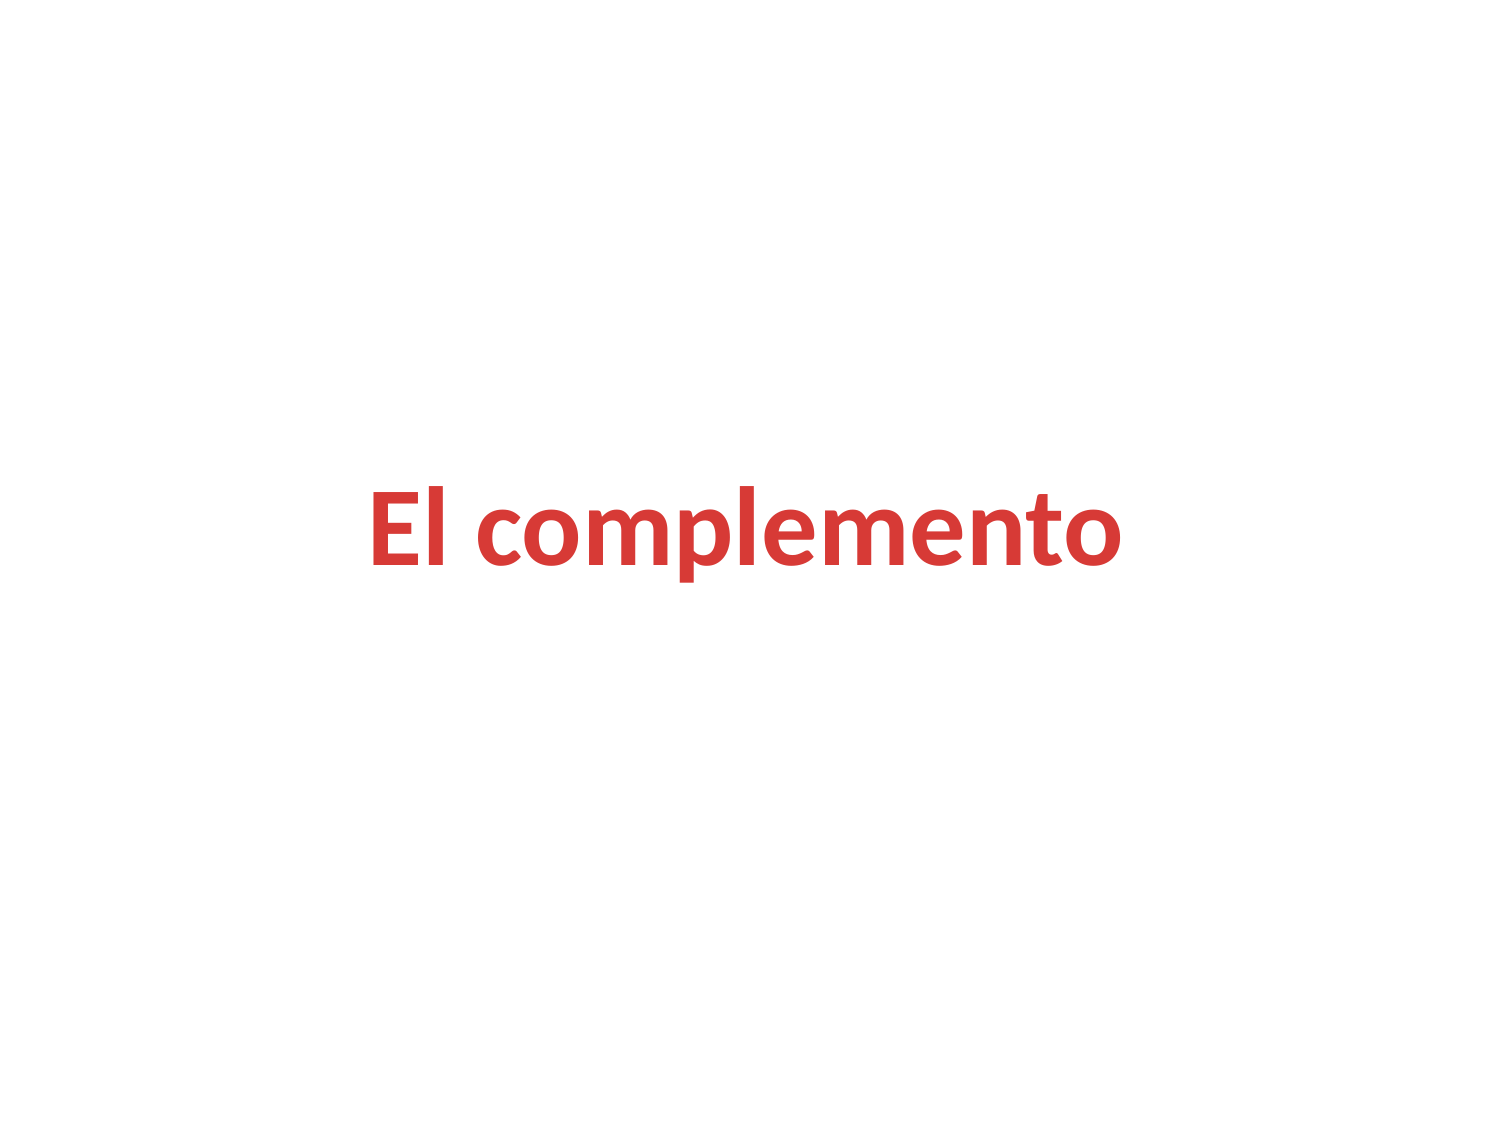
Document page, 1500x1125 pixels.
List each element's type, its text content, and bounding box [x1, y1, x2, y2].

text_box El complemento [261, 445, 1231, 596]
